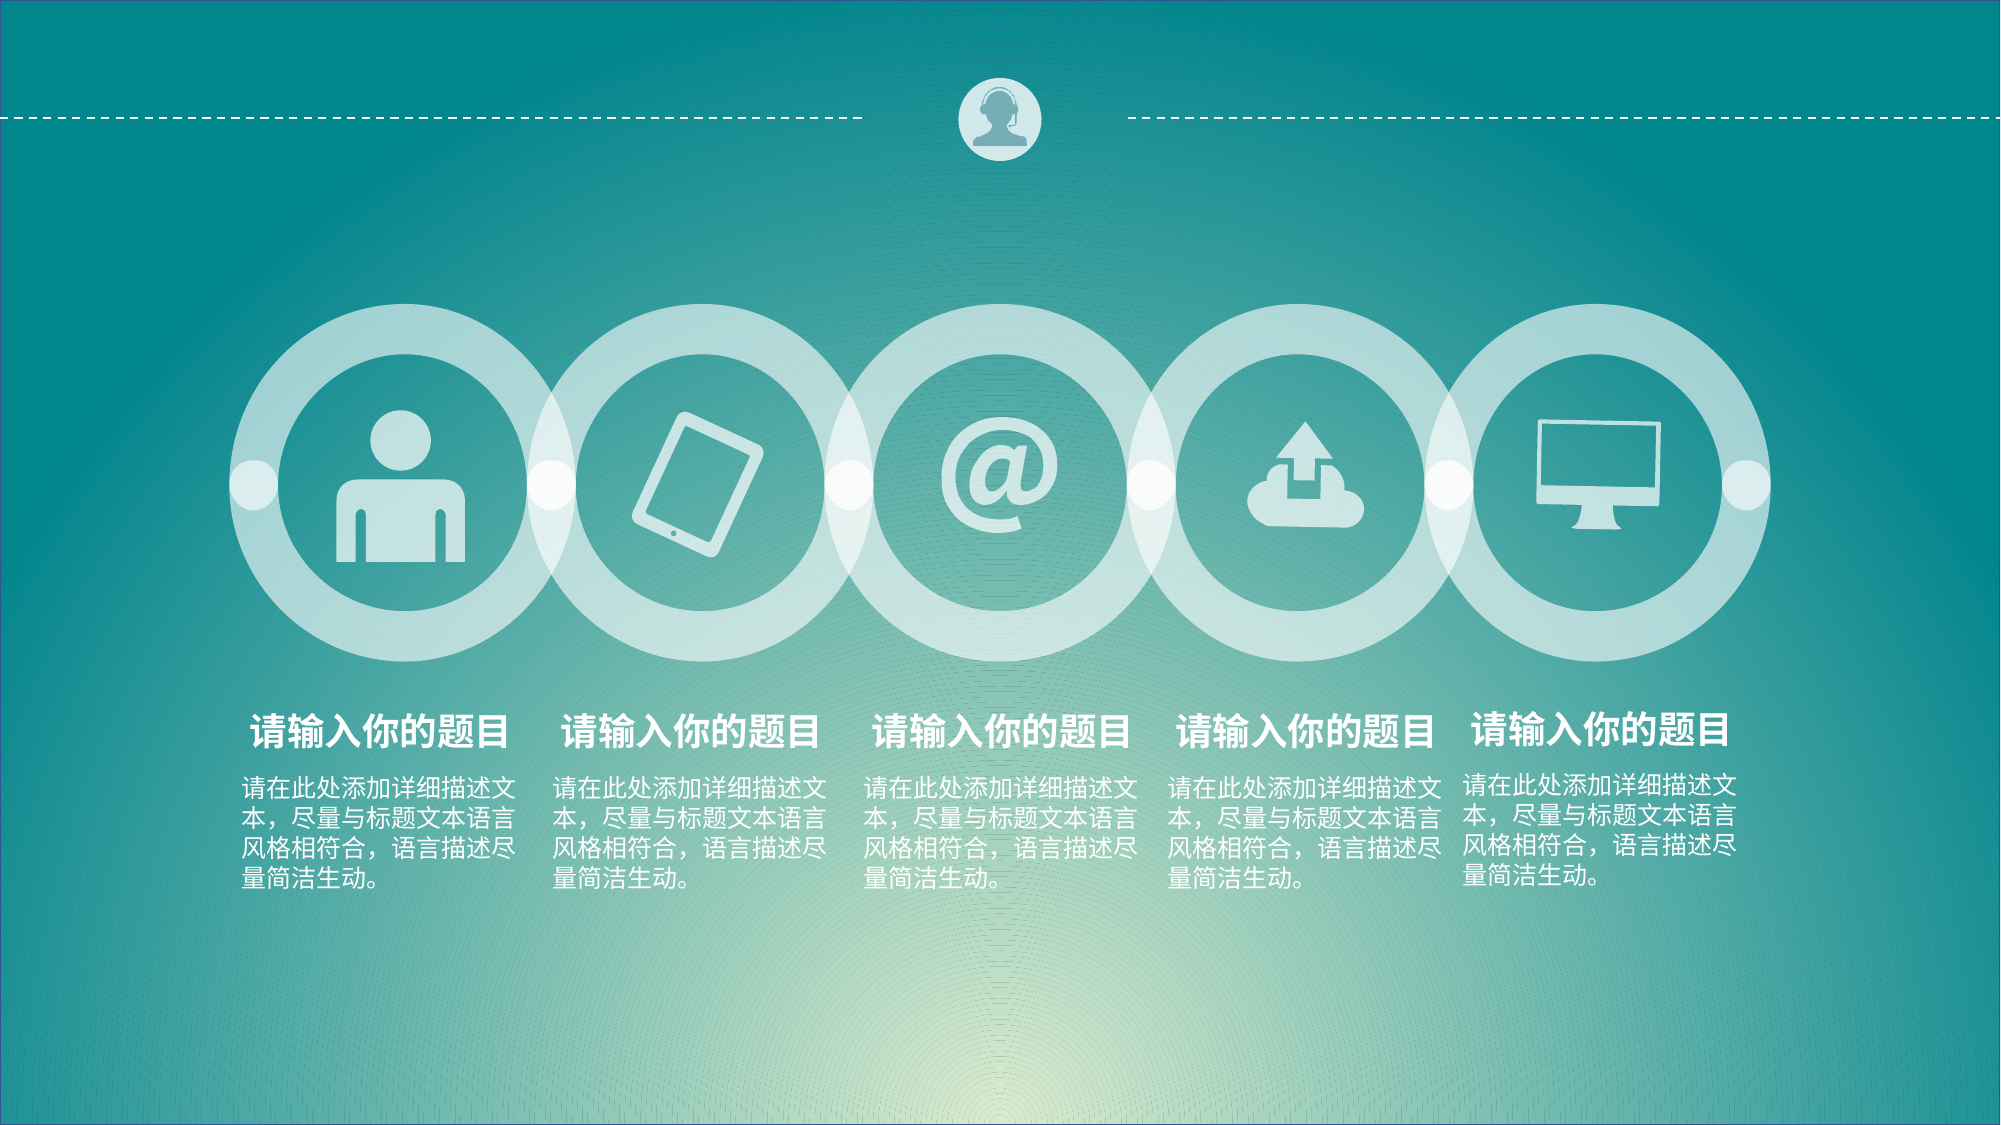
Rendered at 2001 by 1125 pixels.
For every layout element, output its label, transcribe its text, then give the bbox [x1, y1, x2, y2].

text_box 请输入你的题目 [1455, 698, 1752, 759]
text_box 请在此处添加详细描述文本，尽量与标题文本语言风格相符合，语言描述尽量简洁生动。 [537, 764, 849, 900]
text_box 请输入你的题目 [857, 700, 1153, 761]
text_box 请输入你的题目 [1160, 700, 1456, 761]
text_box 请输入你的题目 [234, 700, 531, 761]
text_box 请在此处添加详细描述文本，尽量与标题文本语言风格相符合，语言描述尽量简洁生动。 [849, 764, 1152, 900]
text_box 请输入你的题目 [545, 700, 842, 761]
text_box 请在此处添加详细描述文本，尽量与标题文本语言风格相符合，语言描述尽量简洁生动。 [1152, 764, 1464, 900]
text_box 请在此处添加详细描述文本，尽量与标题文本语言风格相符合，语言描述尽量简洁生动。 [226, 764, 537, 900]
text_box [336, 410, 465, 562]
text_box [1239, 426, 1357, 529]
text_box 请在此处添加详细描述文本，尽量与标题文本语言风格相符合，语言描述尽量简洁生动。 [1447, 762, 1759, 897]
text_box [958, 77, 1042, 162]
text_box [229, 303, 1771, 662]
